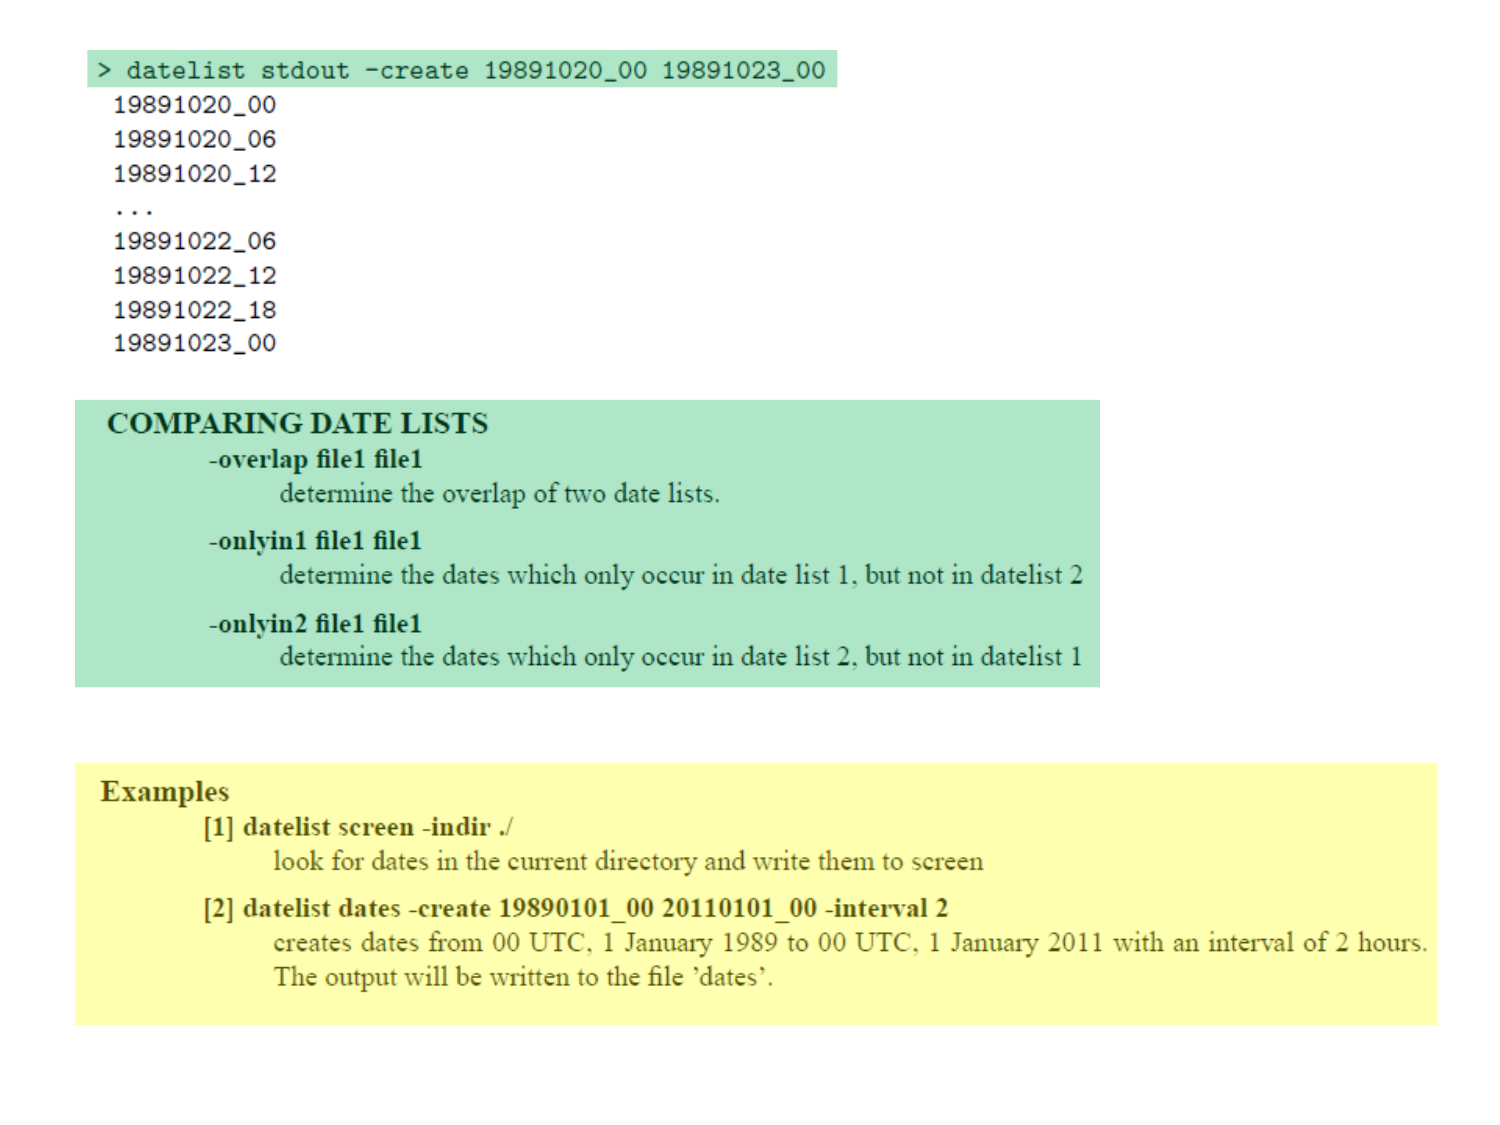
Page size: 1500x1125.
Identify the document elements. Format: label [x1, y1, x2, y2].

picture [87, 399, 1212, 698]
text_box [73, 760, 1439, 1027]
picture [87, 766, 1458, 1001]
text_box [73, 398, 88, 689]
picture [74, 49, 841, 365]
